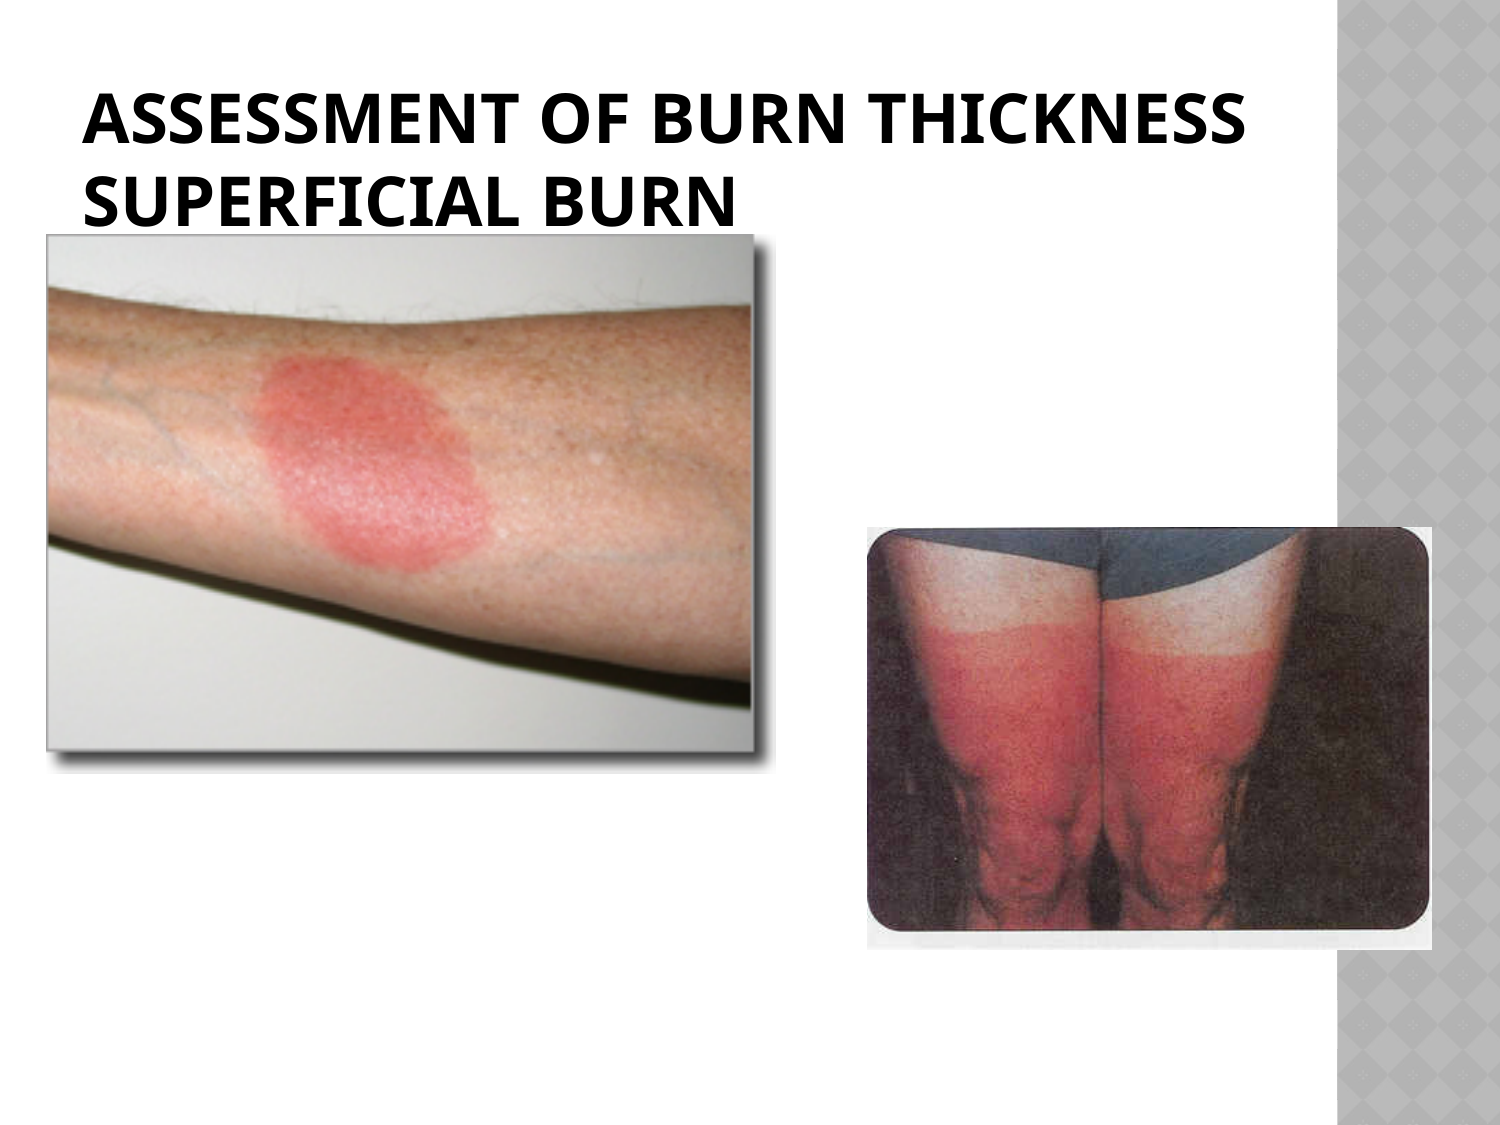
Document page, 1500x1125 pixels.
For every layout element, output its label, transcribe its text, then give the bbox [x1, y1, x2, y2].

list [46, 233, 777, 774]
picture [866, 526, 1432, 950]
title Assessment of Burn Thickness Superficial Burn [75, 52, 1263, 240]
